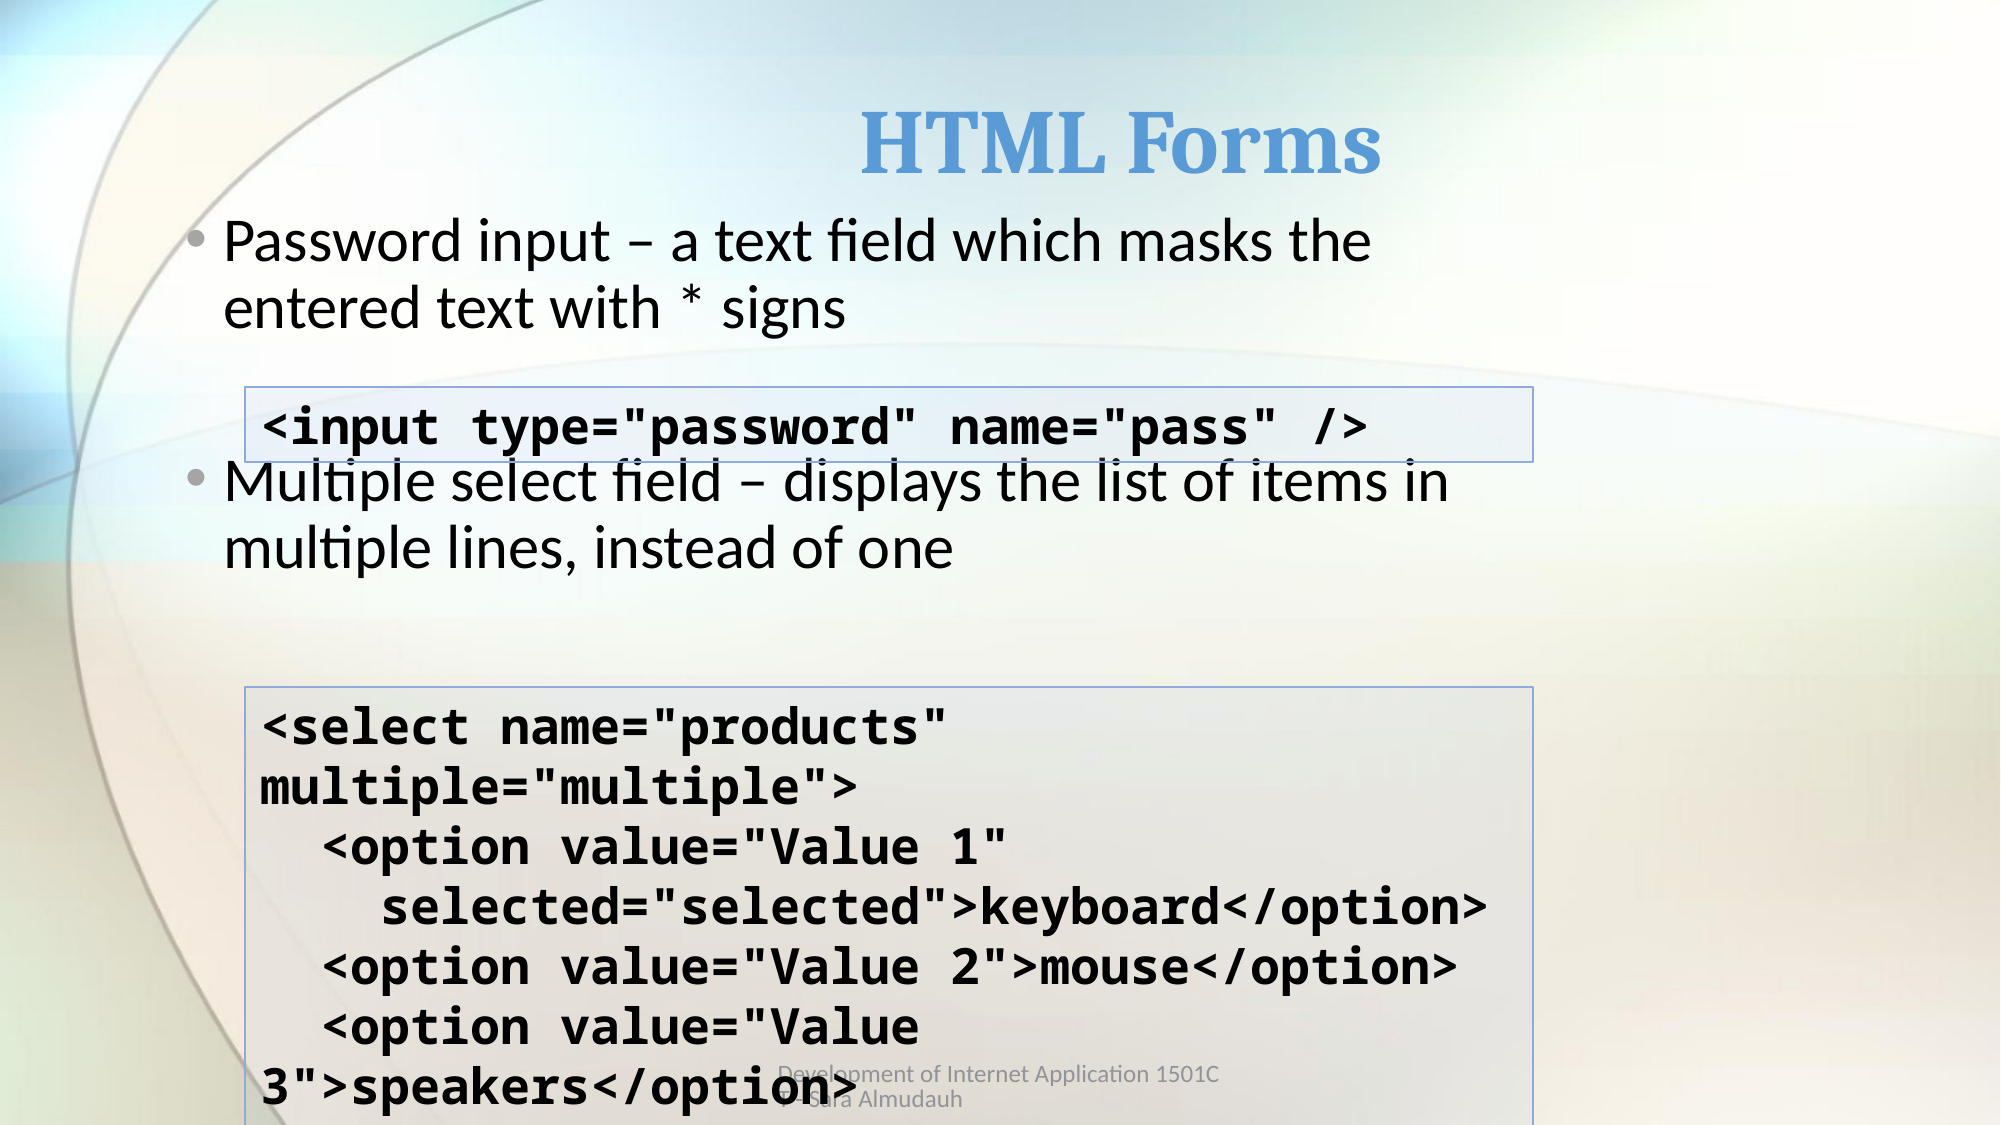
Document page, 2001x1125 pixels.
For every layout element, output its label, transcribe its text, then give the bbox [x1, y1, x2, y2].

text_box <select name="products" multiple="multiple"> <option value="Value 1" selected="selected">keyboard</option> <option value="Value 2">mouse</option> <option value="Value 3">speakers</option> </select> [245, 687, 1533, 1125]
text_box <input type="password" name="pass" /> [245, 387, 1533, 463]
list Password input – a text field which masks the entered text with * signs Multiple select field – displays the list of items in multiple lines, instead of one [170, 200, 1596, 1125]
title HTML Forms [381, 59, 1863, 213]
picture [0, 0, 2001, 1125]
